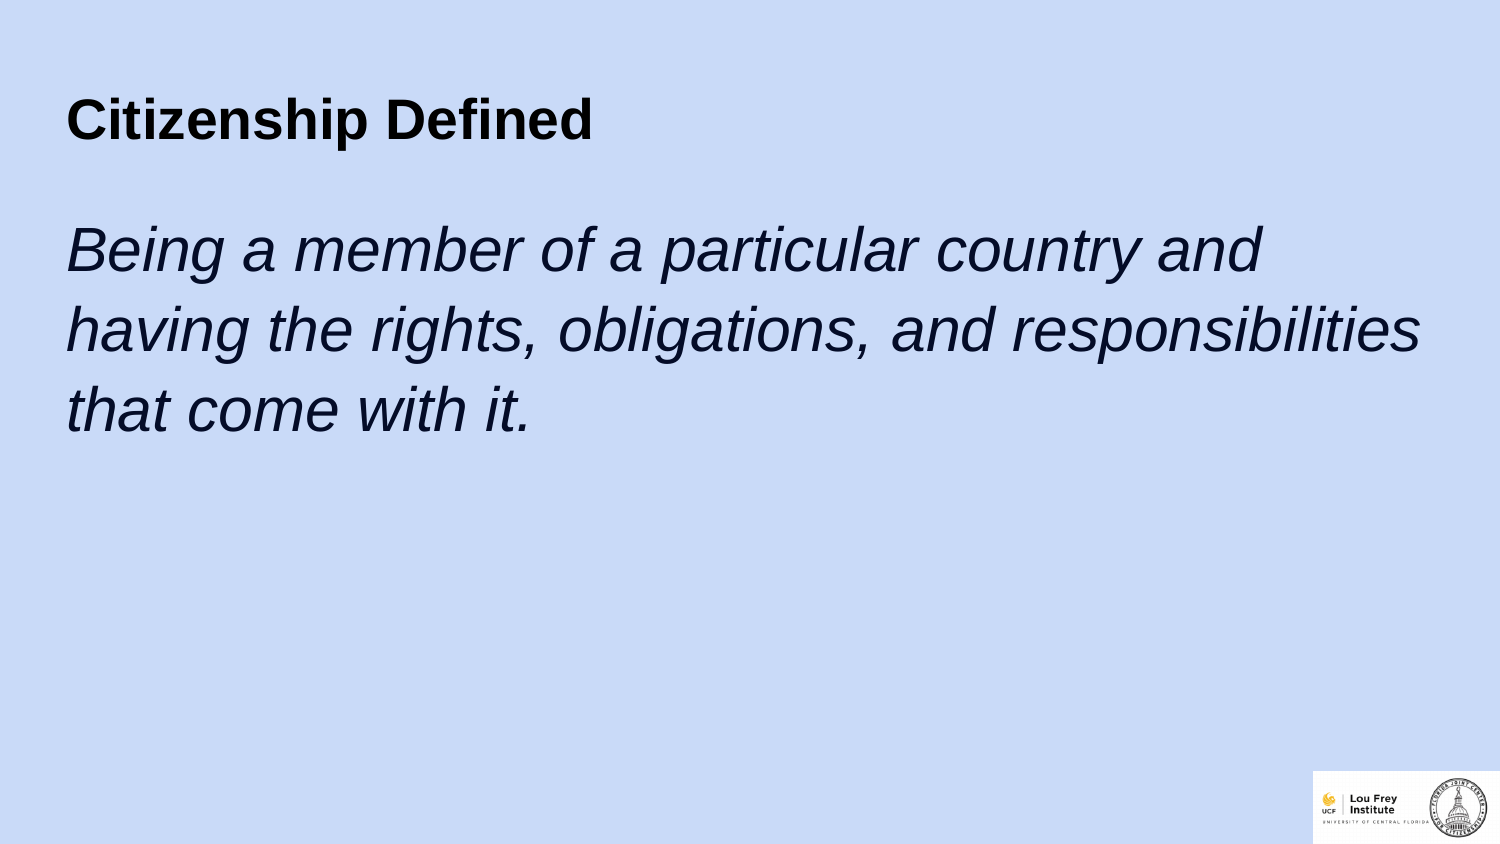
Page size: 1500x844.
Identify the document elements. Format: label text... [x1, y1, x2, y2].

picture [1312, 771, 1500, 844]
list Being a member of a particular country and having the rights, obligations, and responsibilities that come with it. [51, 189, 1449, 750]
title Citizenship Defined [51, 72, 1449, 167]
